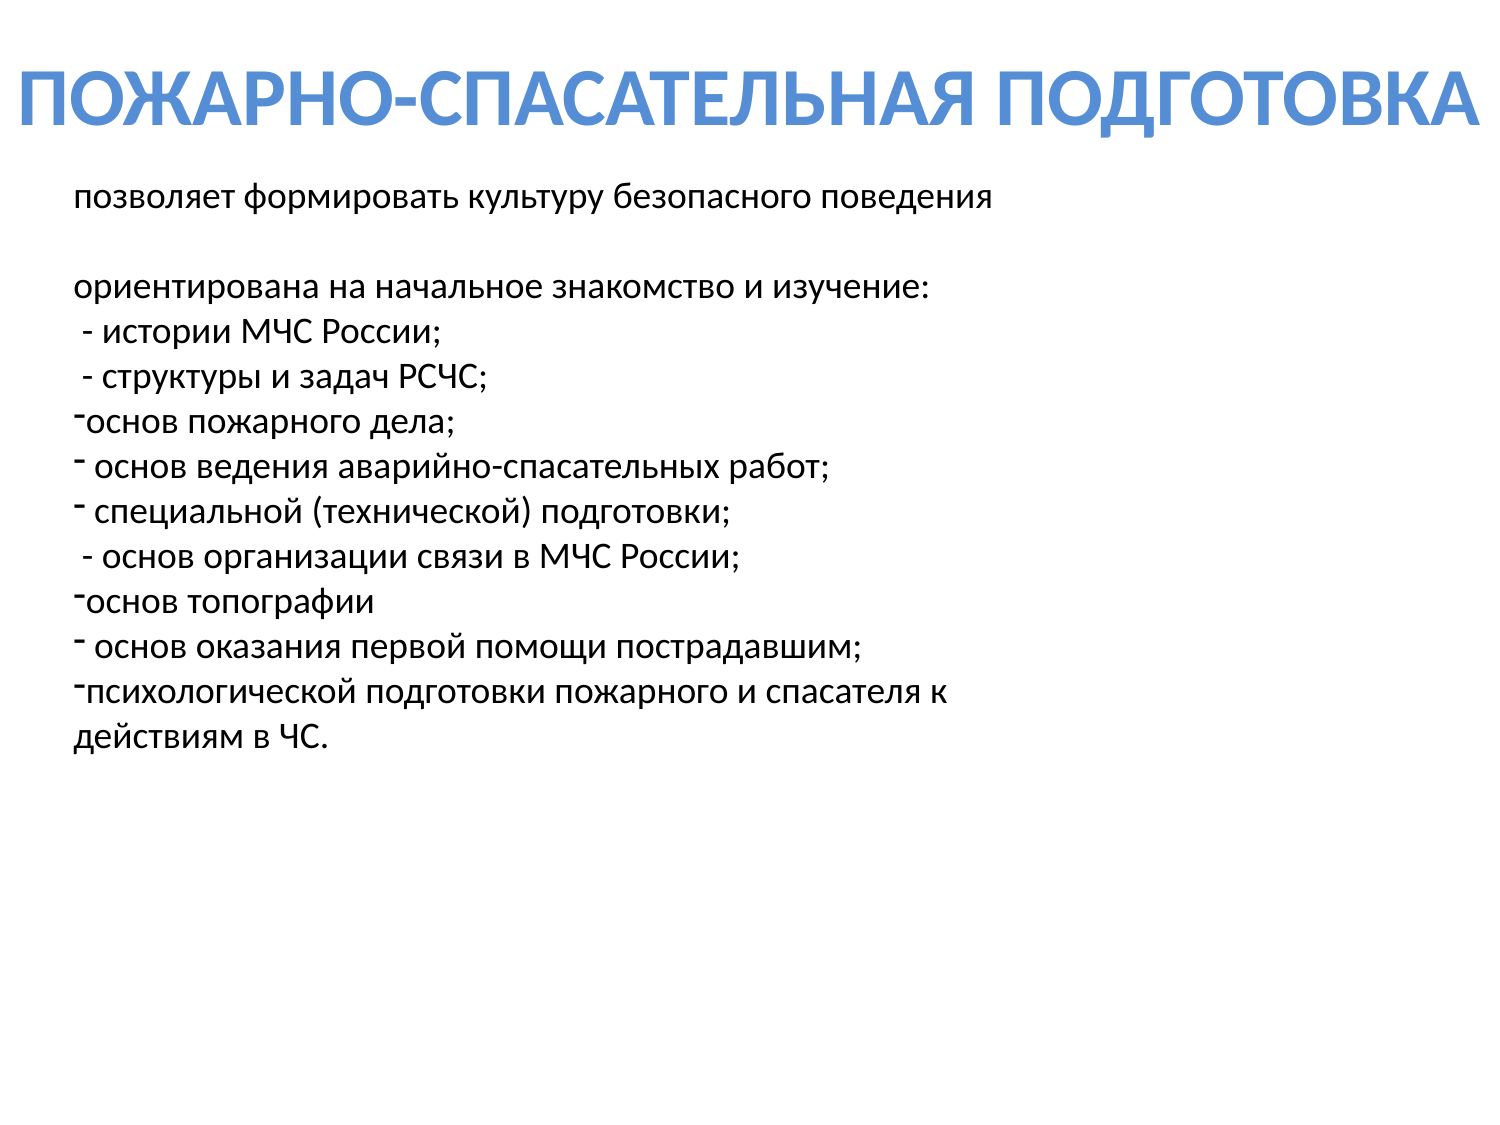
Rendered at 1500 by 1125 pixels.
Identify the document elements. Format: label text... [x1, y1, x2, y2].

text_box позволяет формировать культуру безопасного поведения ориентирована на начальное знакомство и изучение: - истории МЧС России; - структуры и задач РСЧС; основ пожарного дела; основ ведения аварийно-спасательных работ; специальной (технической) подготовки; - основ организации связи в МЧС России; основ топографии основ оказания первой помощи пострадавшим; психологической подготовки пожарного и спасателя к действиям в ЧС. [58, 163, 1125, 764]
title Пожарно-спасательная подготовка [0, 35, 1500, 153]
